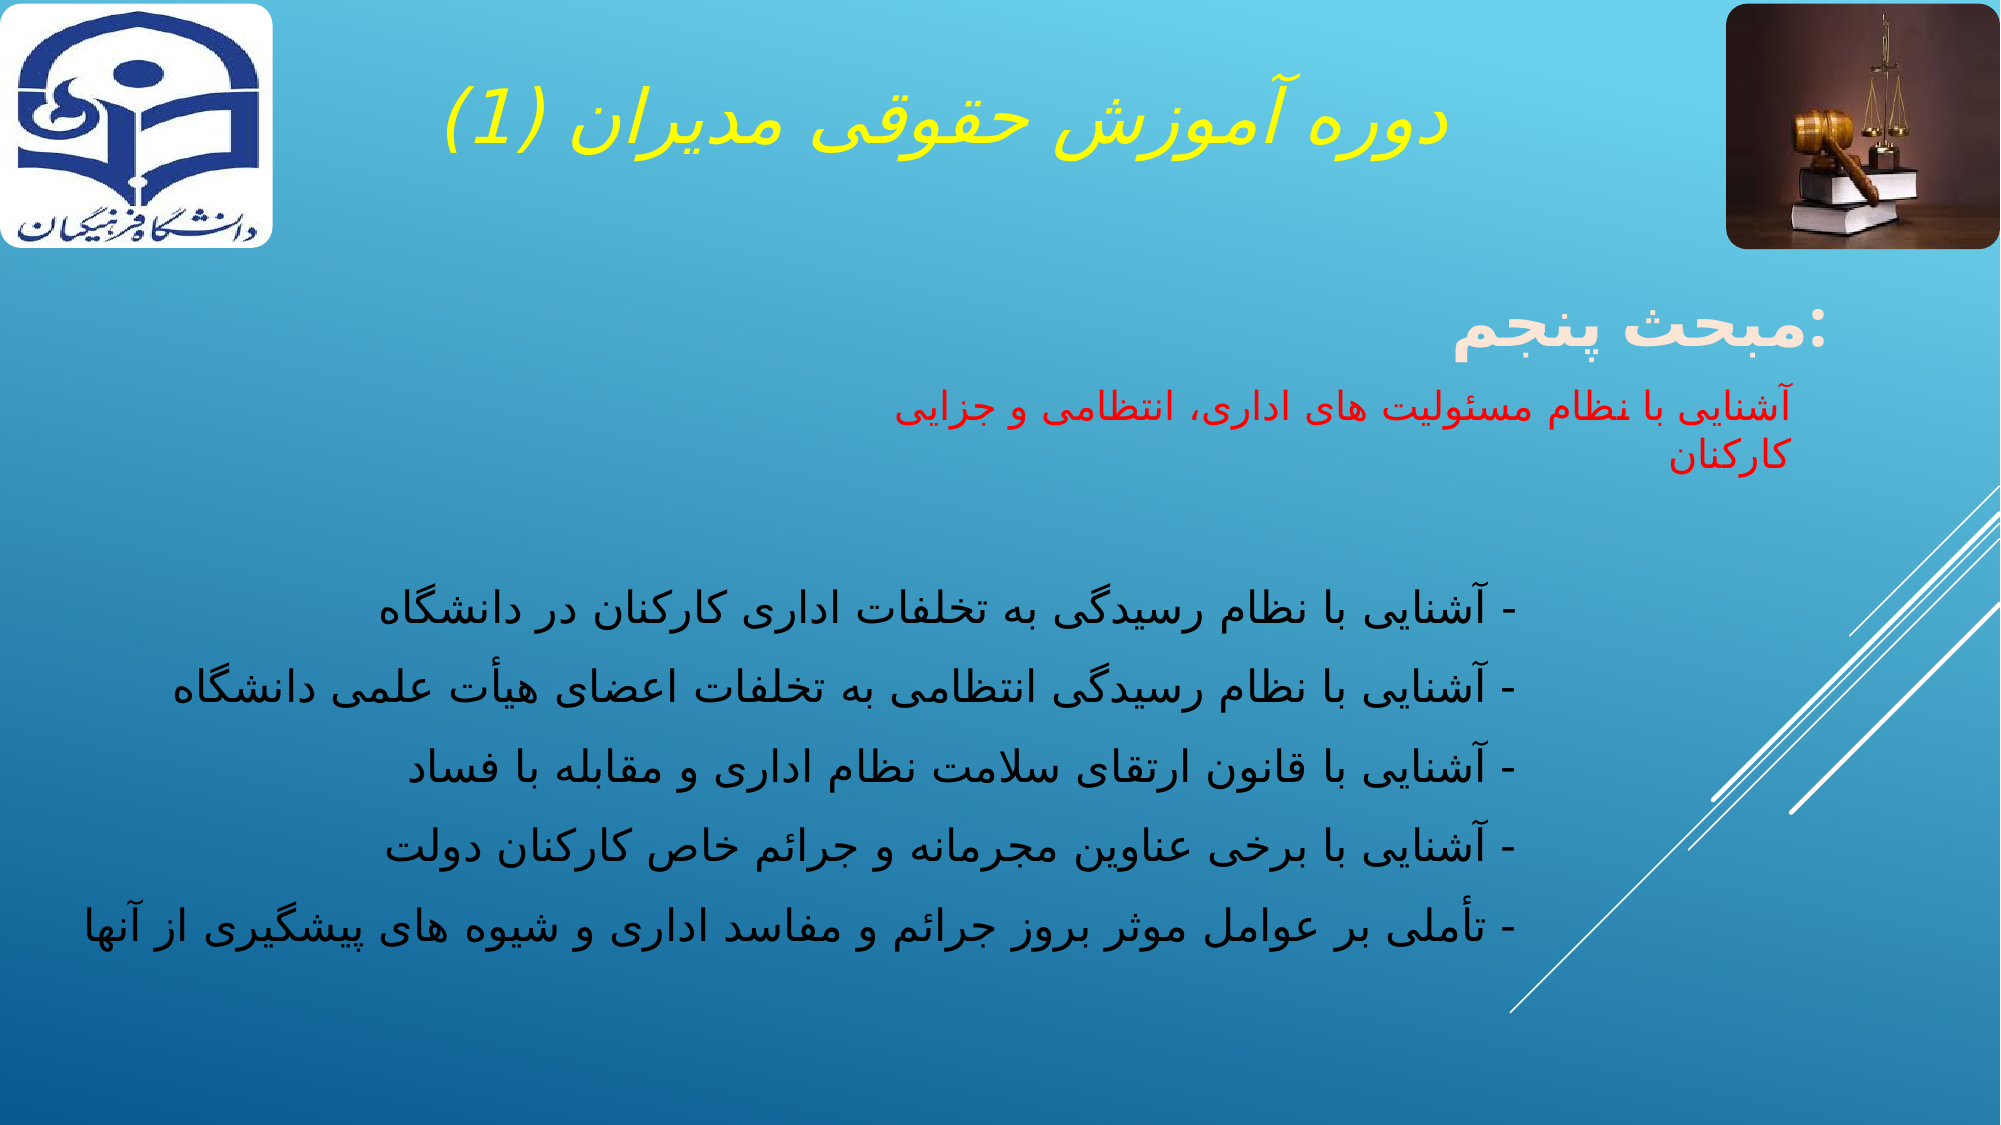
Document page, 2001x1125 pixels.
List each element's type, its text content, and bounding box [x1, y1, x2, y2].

picture [0, 3, 273, 249]
picture [1725, 3, 2000, 250]
text_box مبحث پنجم: [1436, 253, 1906, 388]
title - آشنایی با نظام رسیدگی به تخلفات اداری کارکنان در دانشگاه - آشنایی با نظام رسیدگی انتظامی به تخلفات اعضای هیأت علمی دانشگاه - آشنایی با قانون ارتقای سلامت نظام اداری و مقابله با فساد - آشنایی با برخی عناوین مجرمانه و جرائم خاص کارکنان دولت - تأملی بر عوامل موثر بروز جرائم و مفاسد اداری و شیوه های پیشگیری از آنها [21, 520, 1534, 1036]
text_box آشنایی با نظام مسئولیت های اداری، انتظامی و جزایی کارکنان [750, 372, 1807, 485]
text_box دوره آموزش حقوقی مدیران (1) [381, 38, 1504, 166]
